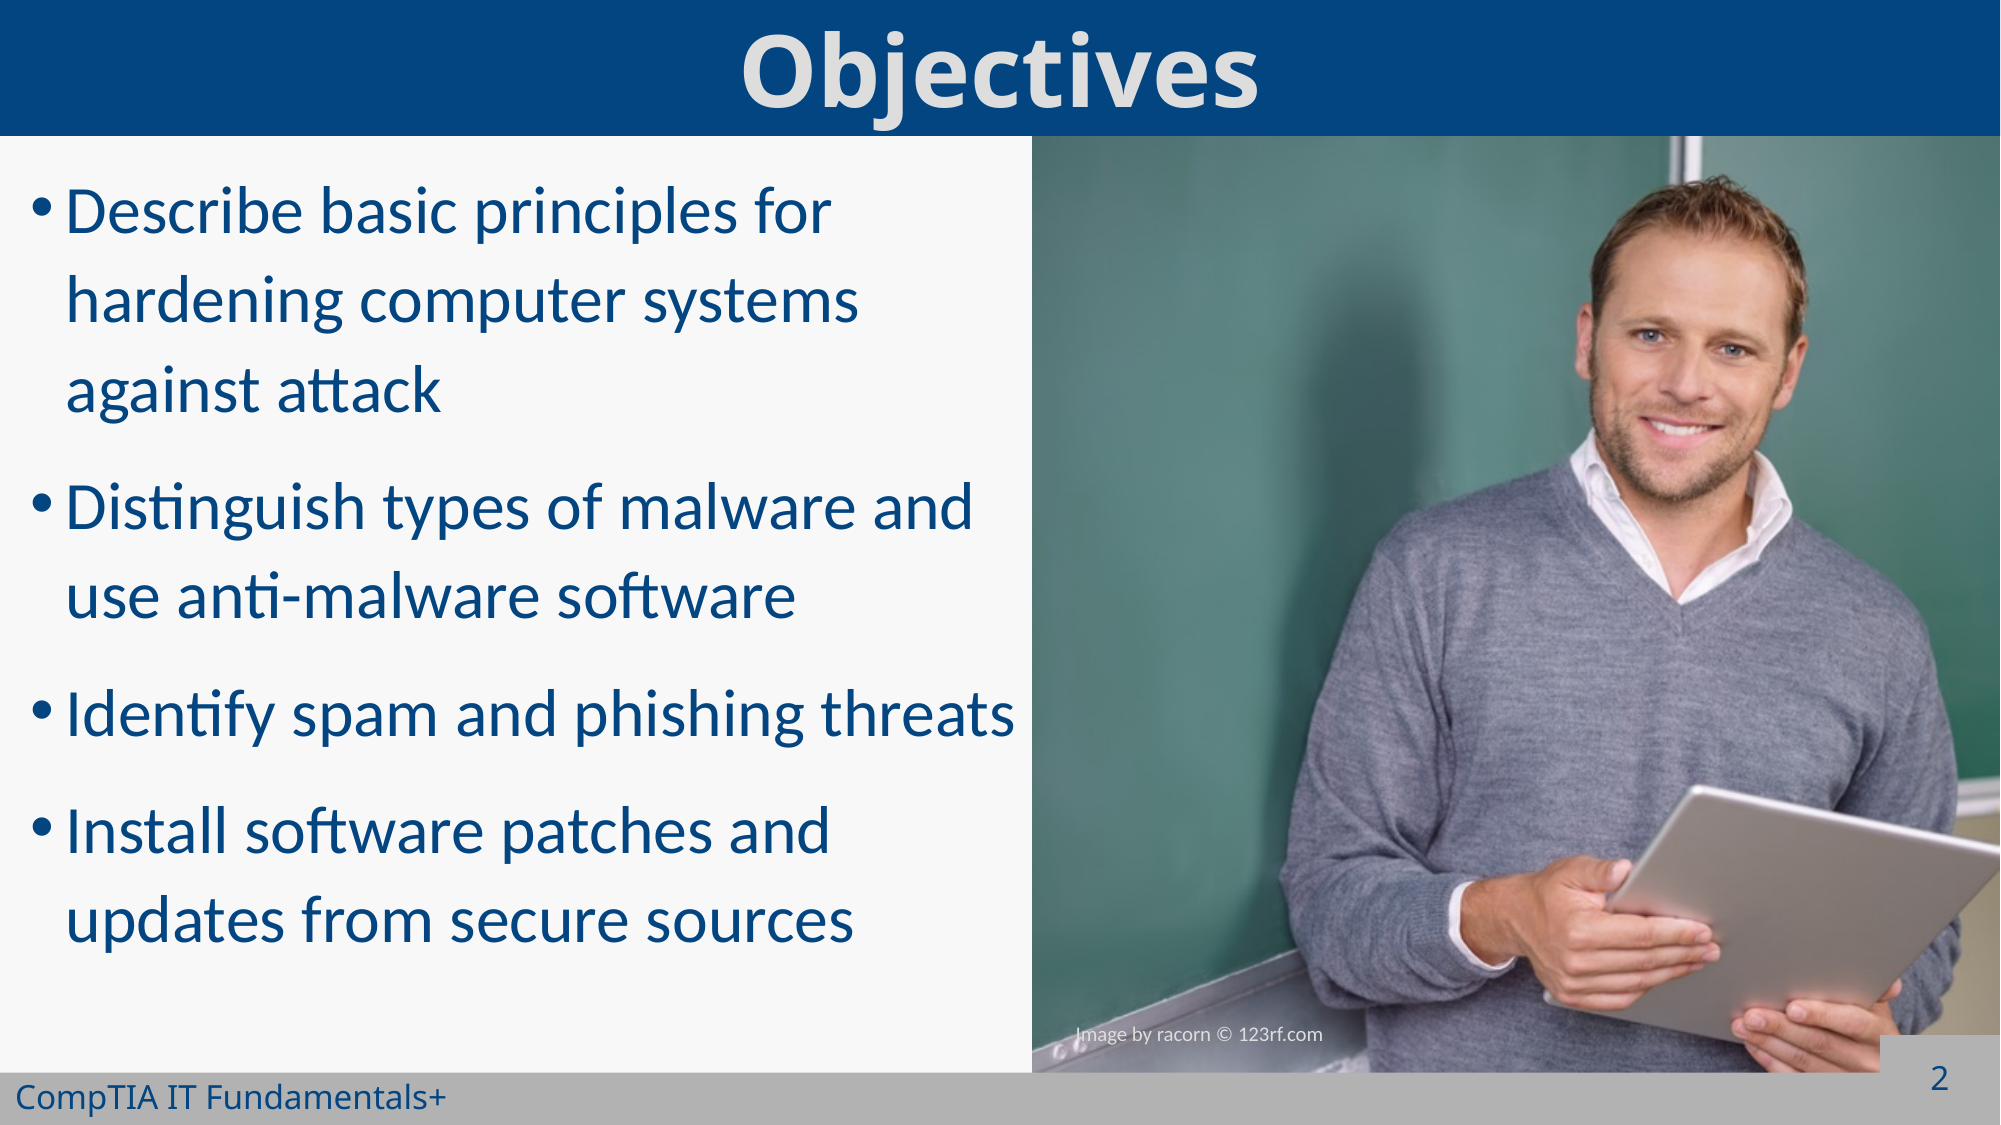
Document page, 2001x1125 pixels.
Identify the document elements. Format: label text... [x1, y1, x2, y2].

picture [1032, 136, 2000, 1072]
slide_number 2 [1880, 1035, 2000, 1125]
list Describe basic principles for hardening computer systems against attack Distinguish types of malware and use anti-malware software Identify spam and phishing threats Install software patches and updates from secure sources [15, 149, 1033, 1065]
footer CompTIA IT Fundamentals+ [0, 1072, 1880, 1125]
